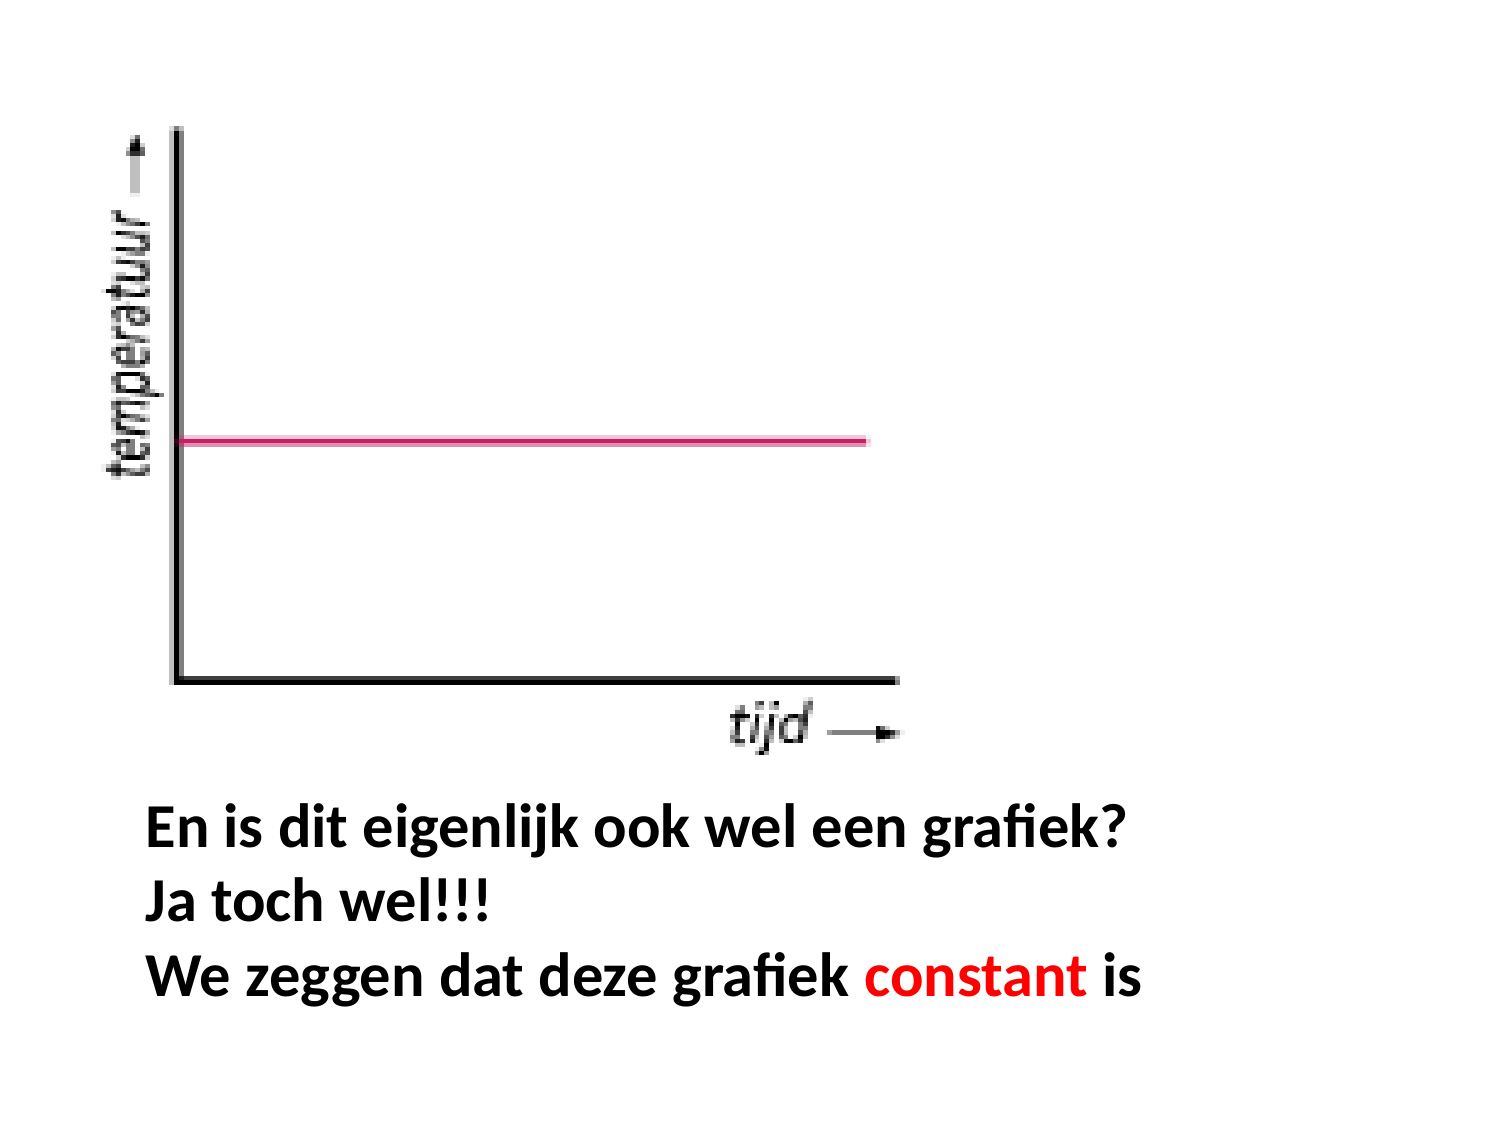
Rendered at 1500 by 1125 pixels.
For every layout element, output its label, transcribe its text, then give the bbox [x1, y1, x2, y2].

text_box En is dit eigenlijk ook wel een grafiek? Ja toch wel!!! We zeggen dat deze grafiek constant is [130, 777, 1263, 1059]
picture [68, 27, 968, 760]
